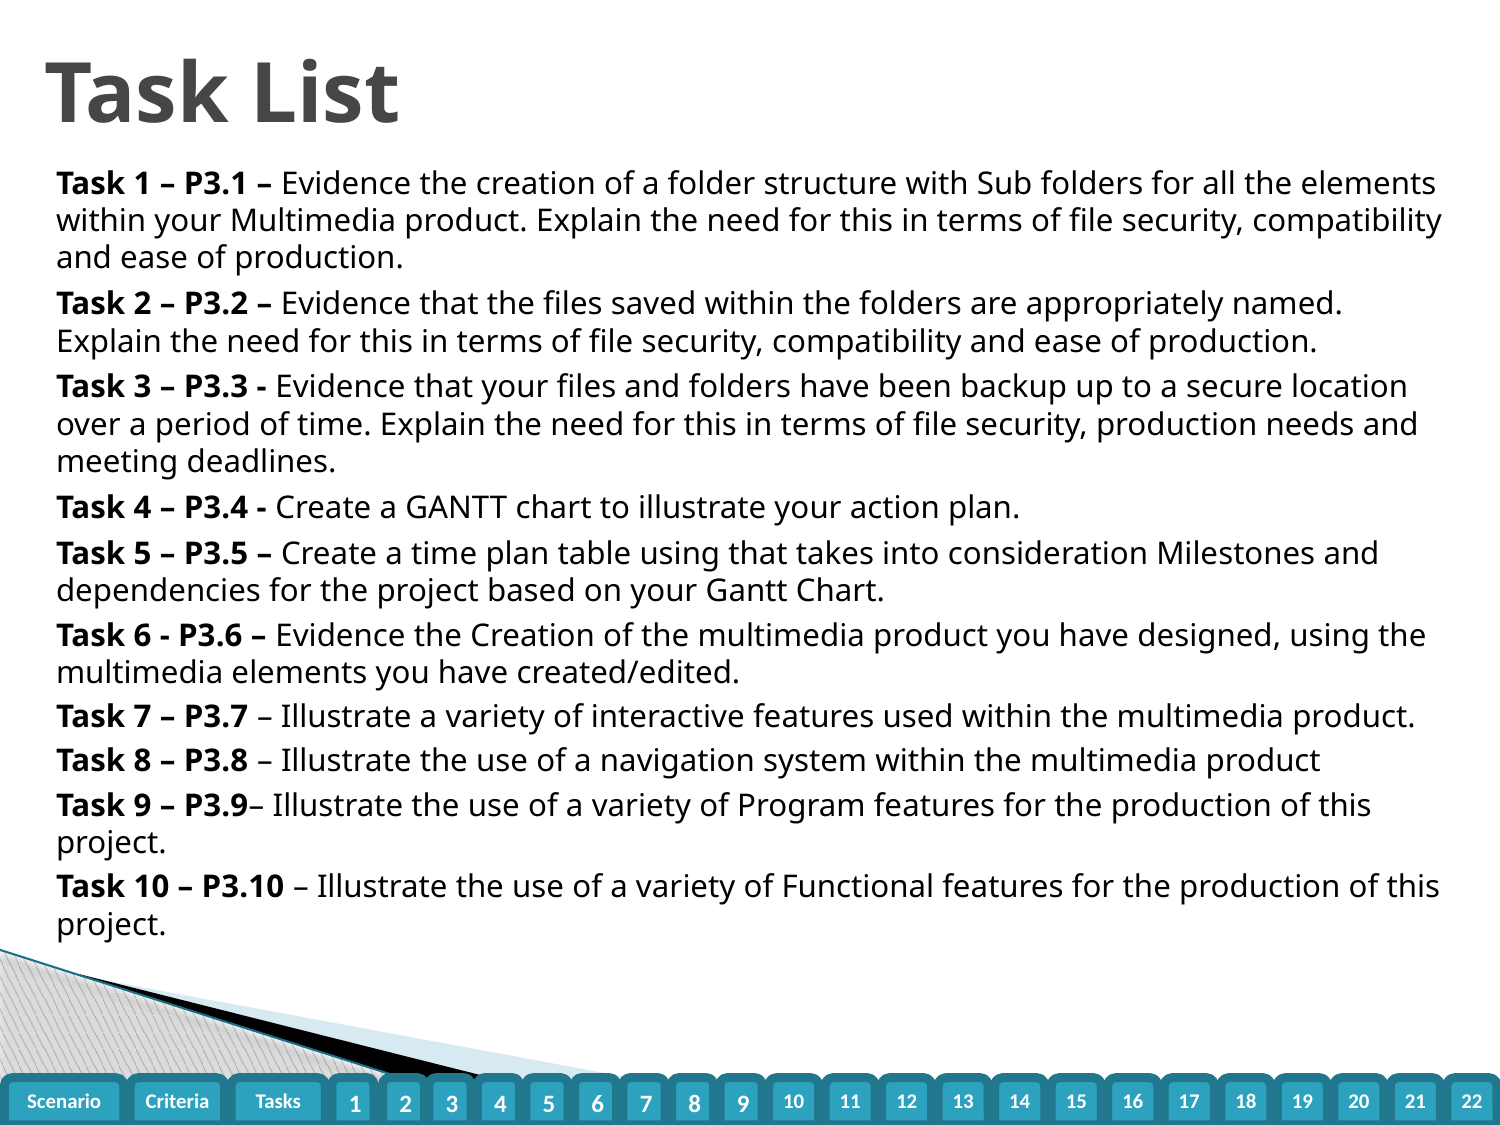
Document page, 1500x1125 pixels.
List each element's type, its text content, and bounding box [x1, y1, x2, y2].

title Task List [29, 30, 1447, 147]
list Task 1 – P3.1 – Evidence the creation of a folder structure with Sub folders for all the elements within your Multimedia product. Explain the need for this in terms of file security, compatibility and ease of production. Task 2 – P3.2 – Evidence that the files saved within the folders are appropriately named. Explain the need for this in terms of file security, compatibility and ease of production. Task 3 – P3.3 - Evidence that your files and folders have been backup up to a secure location over a period of time. Explain the need for this in terms of file security, production needs and meeting deadlines. Task 4 – P3.4 - Create a GANTT chart to illustrate your action plan. Task 5 – P3.5 – Create a time plan table using that takes into consideration Milestones and dependencies for the project based on your Gantt Chart. Task 6 - P3.6 – Evidence the Creation of the multimedia product you have designed, using the multimedia elements you have created/edited. Task 7 – P3.7 – Illustrate a variety of interactive features used within the multimedia product. Task 8 – P3.8 – Illustrate the use of a navigation system within the multimedia product Task 9 – P3.9– Illustrate the use of a variety of Program features for the production of this project. Task 10 – P3.10 – Illustrate the use of a variety of Functional features for the production of this project. [41, 155, 1459, 1012]
